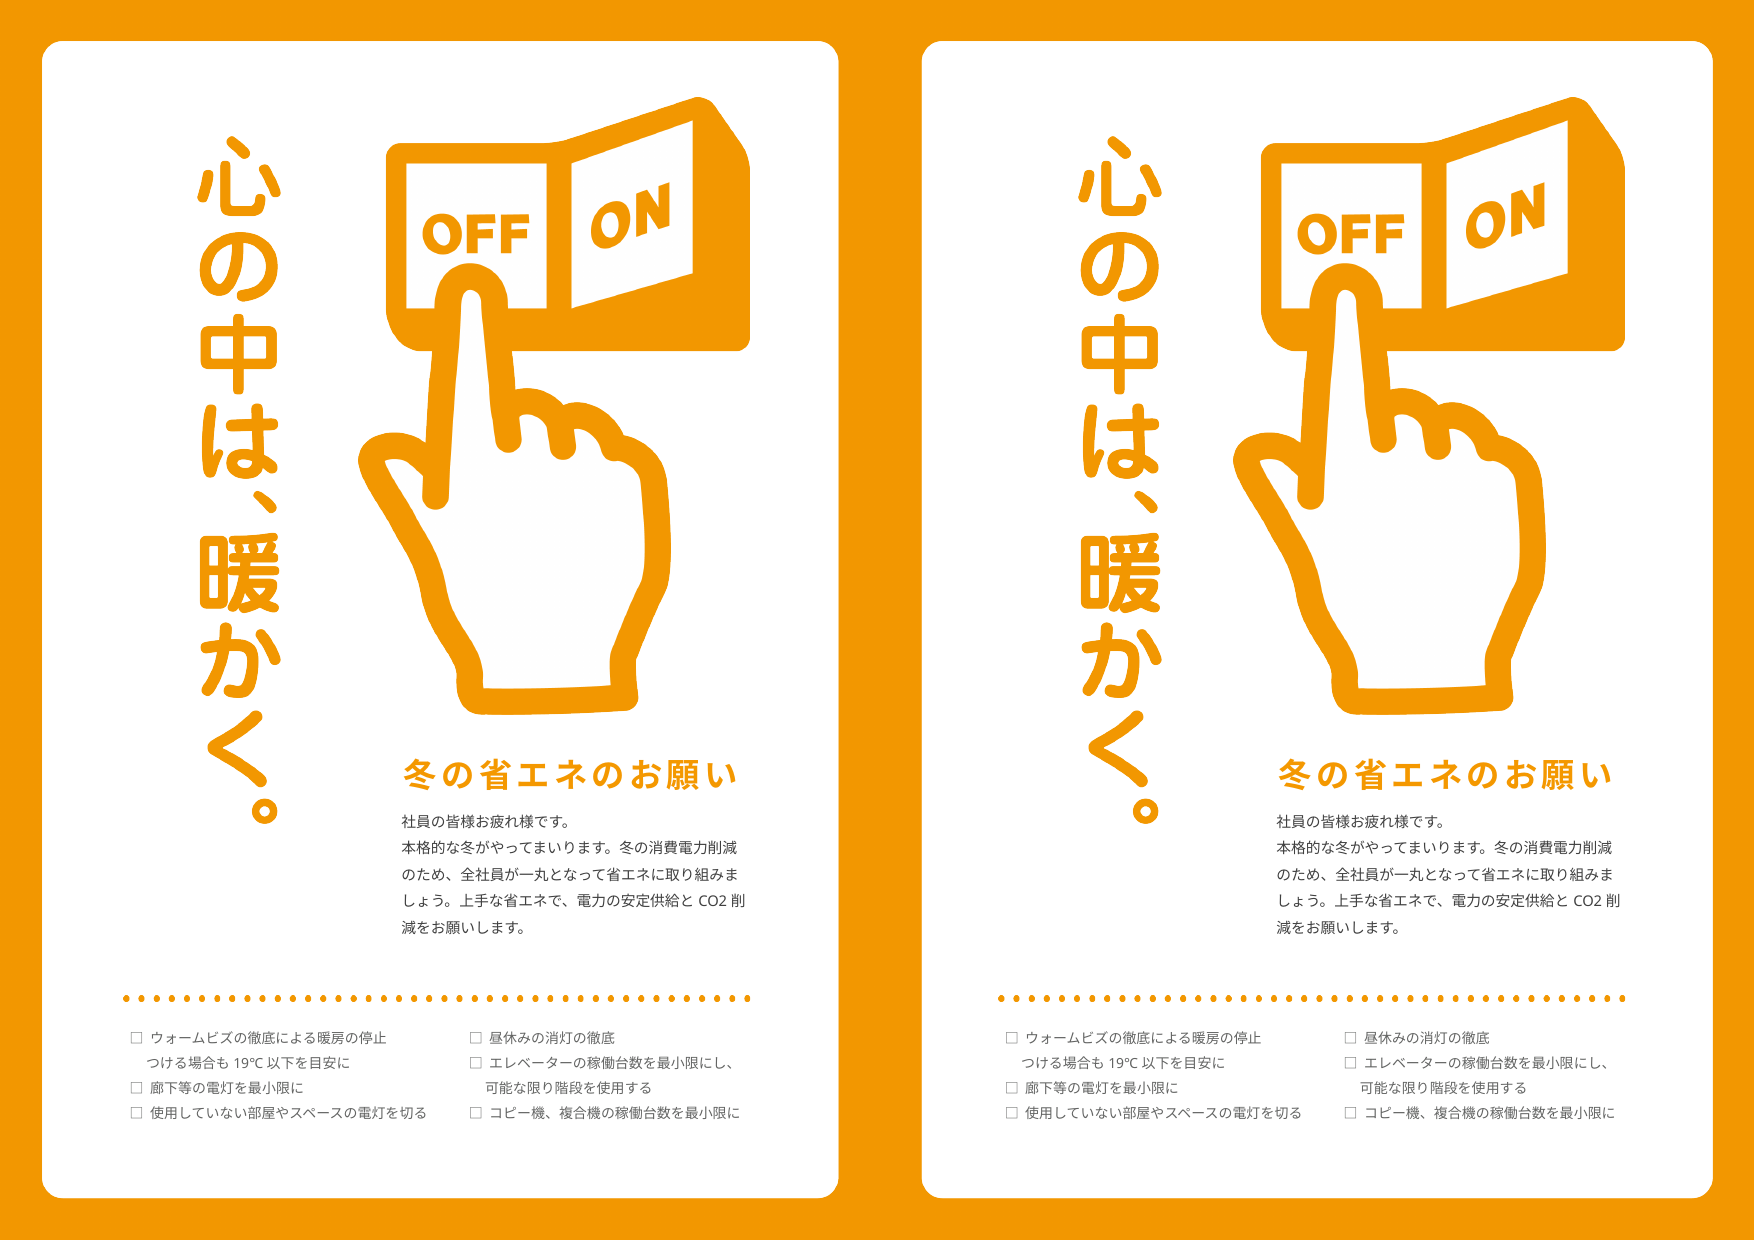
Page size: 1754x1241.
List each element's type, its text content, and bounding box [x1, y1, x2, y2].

text_box □ 昼休みの消灯の徹底 □ エレベーターの稼働台数を最小限にし、 可能な限り階段を使用する □ コピー機、複合機の稼働台数を最小限に [453, 1014, 756, 1130]
text_box 冬の省エネのお願い [389, 746, 754, 796]
text_box □ ウォームビズの徹底による暖房の停止 つける場合も19℃以下を目安に □ 廊下等の電灯を最小限に □ 使用していない部屋やスペースの電灯を切る [989, 1014, 1318, 1130]
text_box 社員の皆様お疲れ様です。 本格的な冬がやってまいります。冬の消費電力削減のため、全社員が一丸となって省エネに取り組みましょう。上手な省エネで、電力の安定供給とCO2削減をお願いします。 [1261, 796, 1636, 944]
text_box □ ウォームビズの徹底による暖房の停止 つける場合も19℃以下を目安に □ 廊下等の電灯を最小限に □ 使用していない部屋やスペースの電灯を切る [114, 1014, 443, 1130]
text_box 社員の皆様お疲れ様です。 本格的な冬がやってまいります。冬の消費電力削減のため、全社員が一丸となって省エネに取り組みましょう。上手な省エネで、電力の安定供給とCO2削減をお願いします。 [386, 796, 761, 944]
text_box □ 昼休みの消灯の徹底 □ エレベーターの稼働台数を最小限にし、 可能な限り階段を使用する □ コピー機、複合機の稼働台数を最小限に [1328, 1014, 1631, 1130]
picture [0, 0, 1754, 1240]
text_box 冬の省エネのお願い [1264, 746, 1629, 796]
